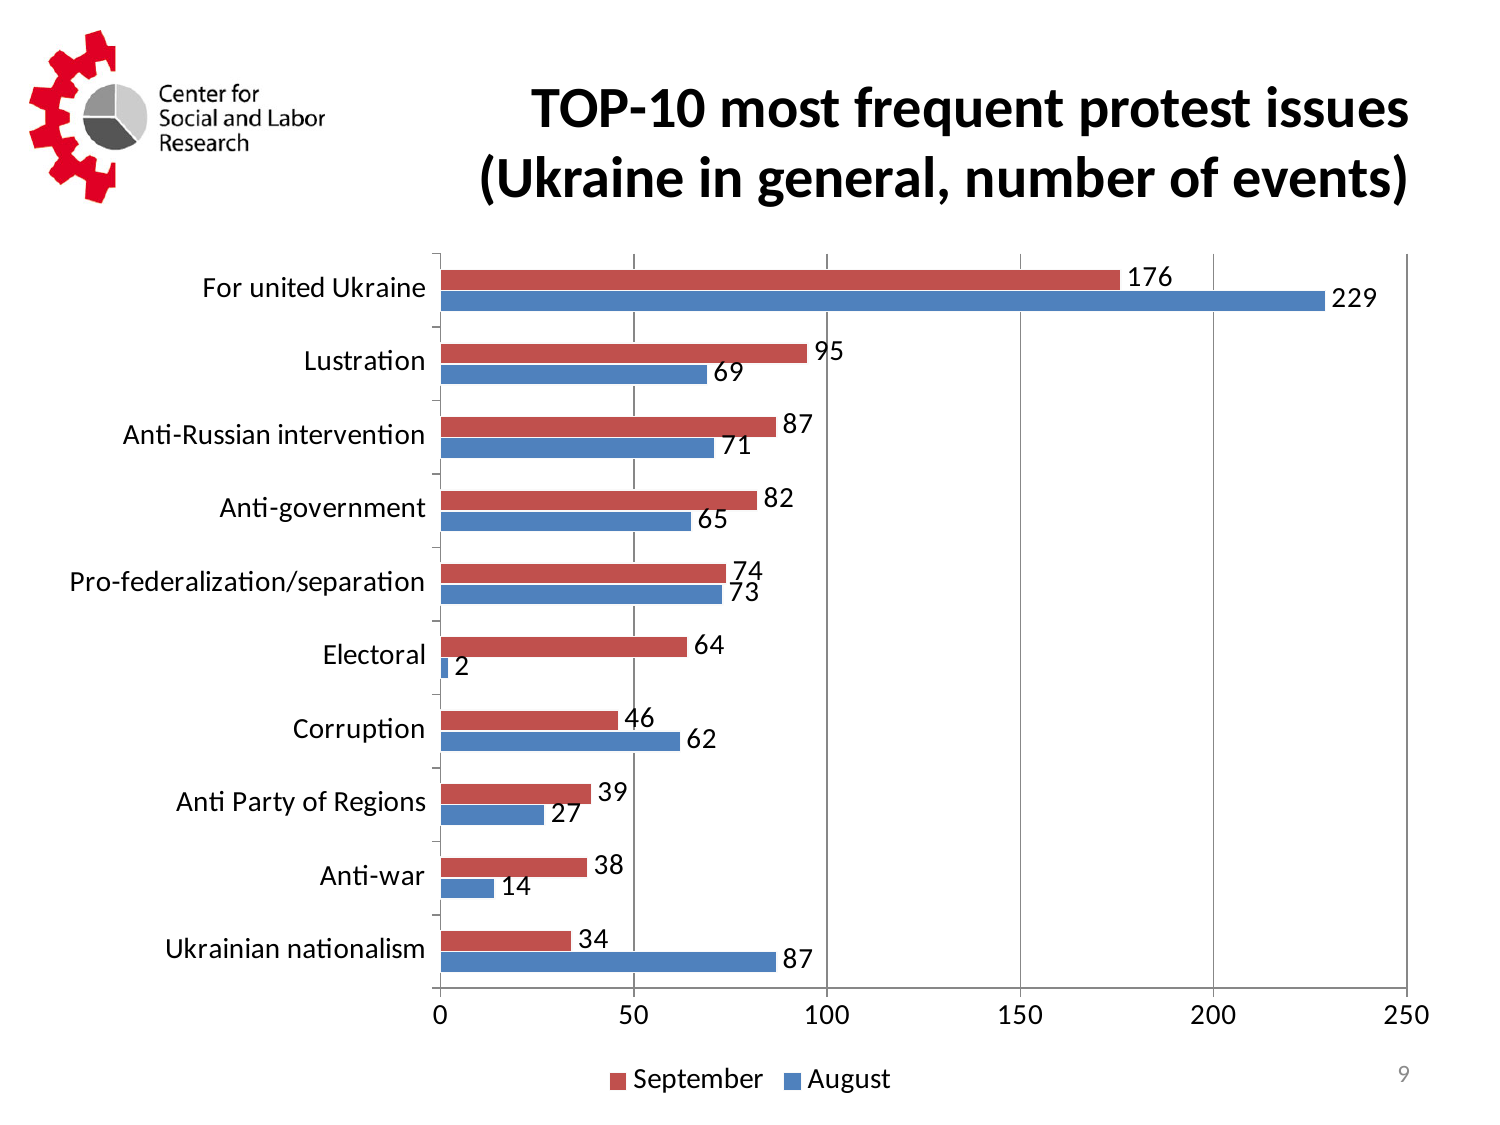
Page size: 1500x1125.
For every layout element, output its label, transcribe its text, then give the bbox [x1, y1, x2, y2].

chart [41, 236, 1459, 1103]
title ТОP-10 most frequent protest issues (Ukraine in general, number of events) [395, 45, 1425, 233]
picture [29, 30, 326, 204]
